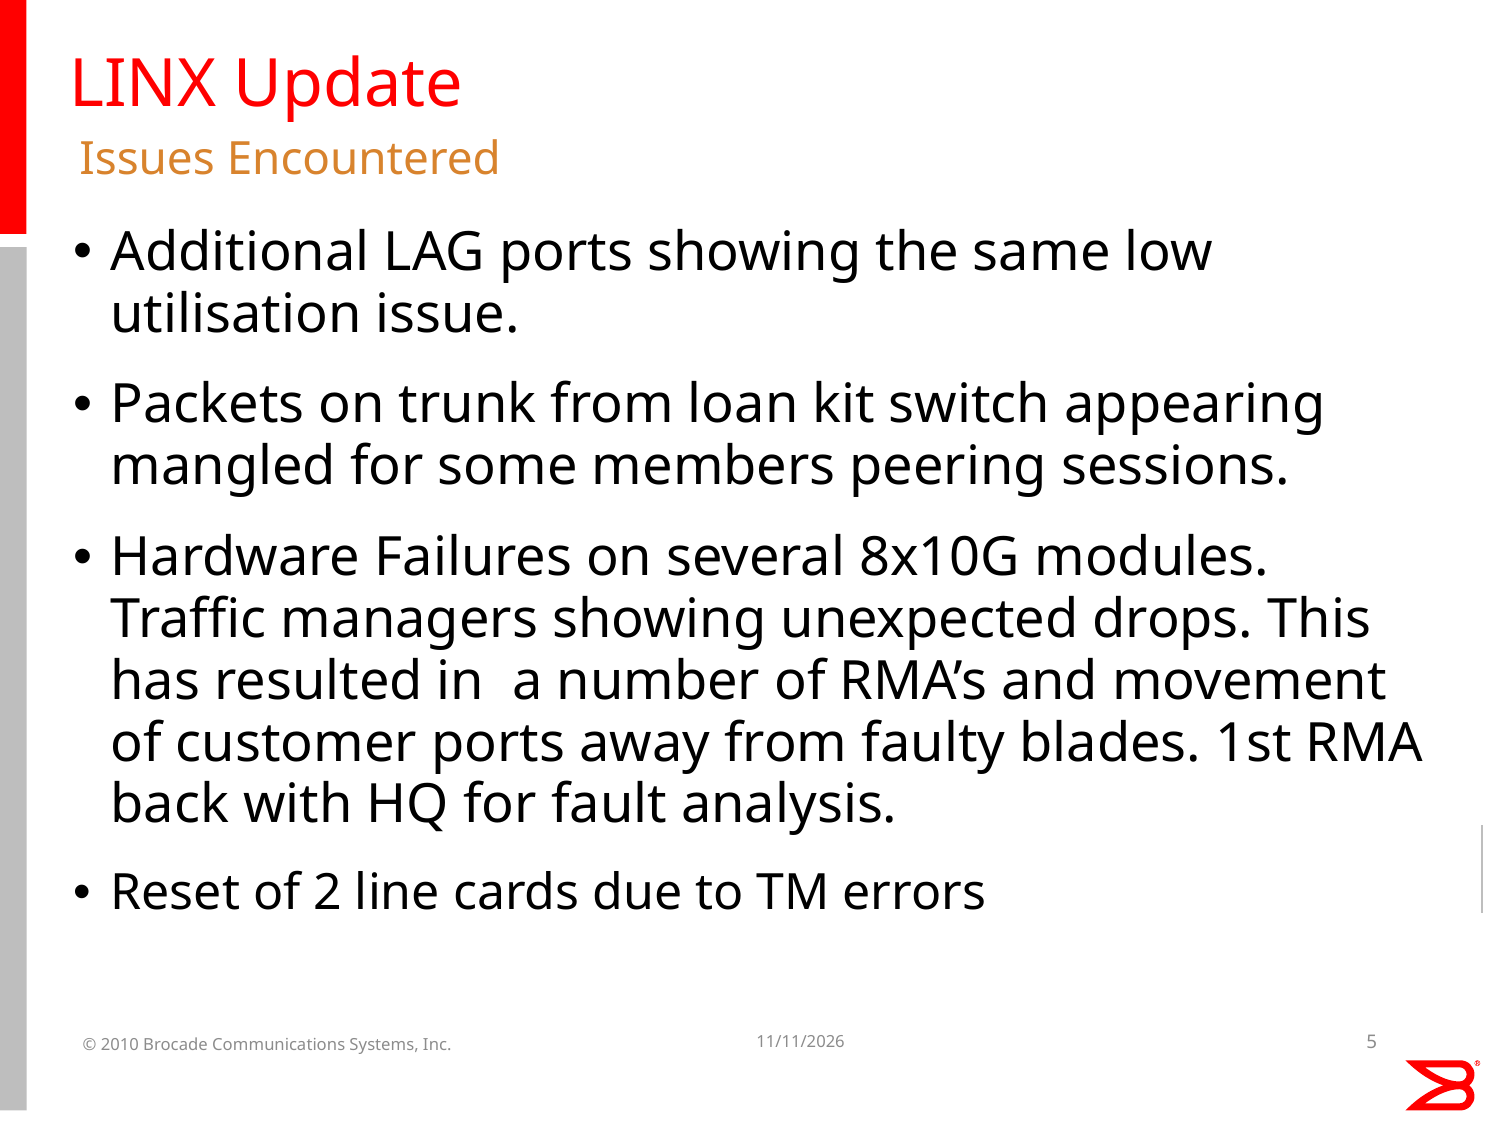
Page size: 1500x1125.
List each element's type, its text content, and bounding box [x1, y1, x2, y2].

slide_number 5 [1336, 1030, 1378, 1056]
title LINX Update [54, 37, 1380, 130]
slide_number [756, 1028, 1107, 1055]
footer © 2010 Brocade Communications Systems, Inc. [82, 1028, 743, 1055]
list Additional LAG ports showing the same low utilisation issue. Packets on trunk from loan kit switch appearing mangled for some members peering sessions. Hardware Failures on several 8x10G modules. Traffic managers showing unexpected drops. This has resulted in a number of RMA’s and movement of customer ports away from faulty blades. 1st RMA back with HQ for fault analysis. Reset of 2 line cards due to TM errors [58, 213, 1452, 960]
list Issues Encountered [64, 125, 1390, 194]
